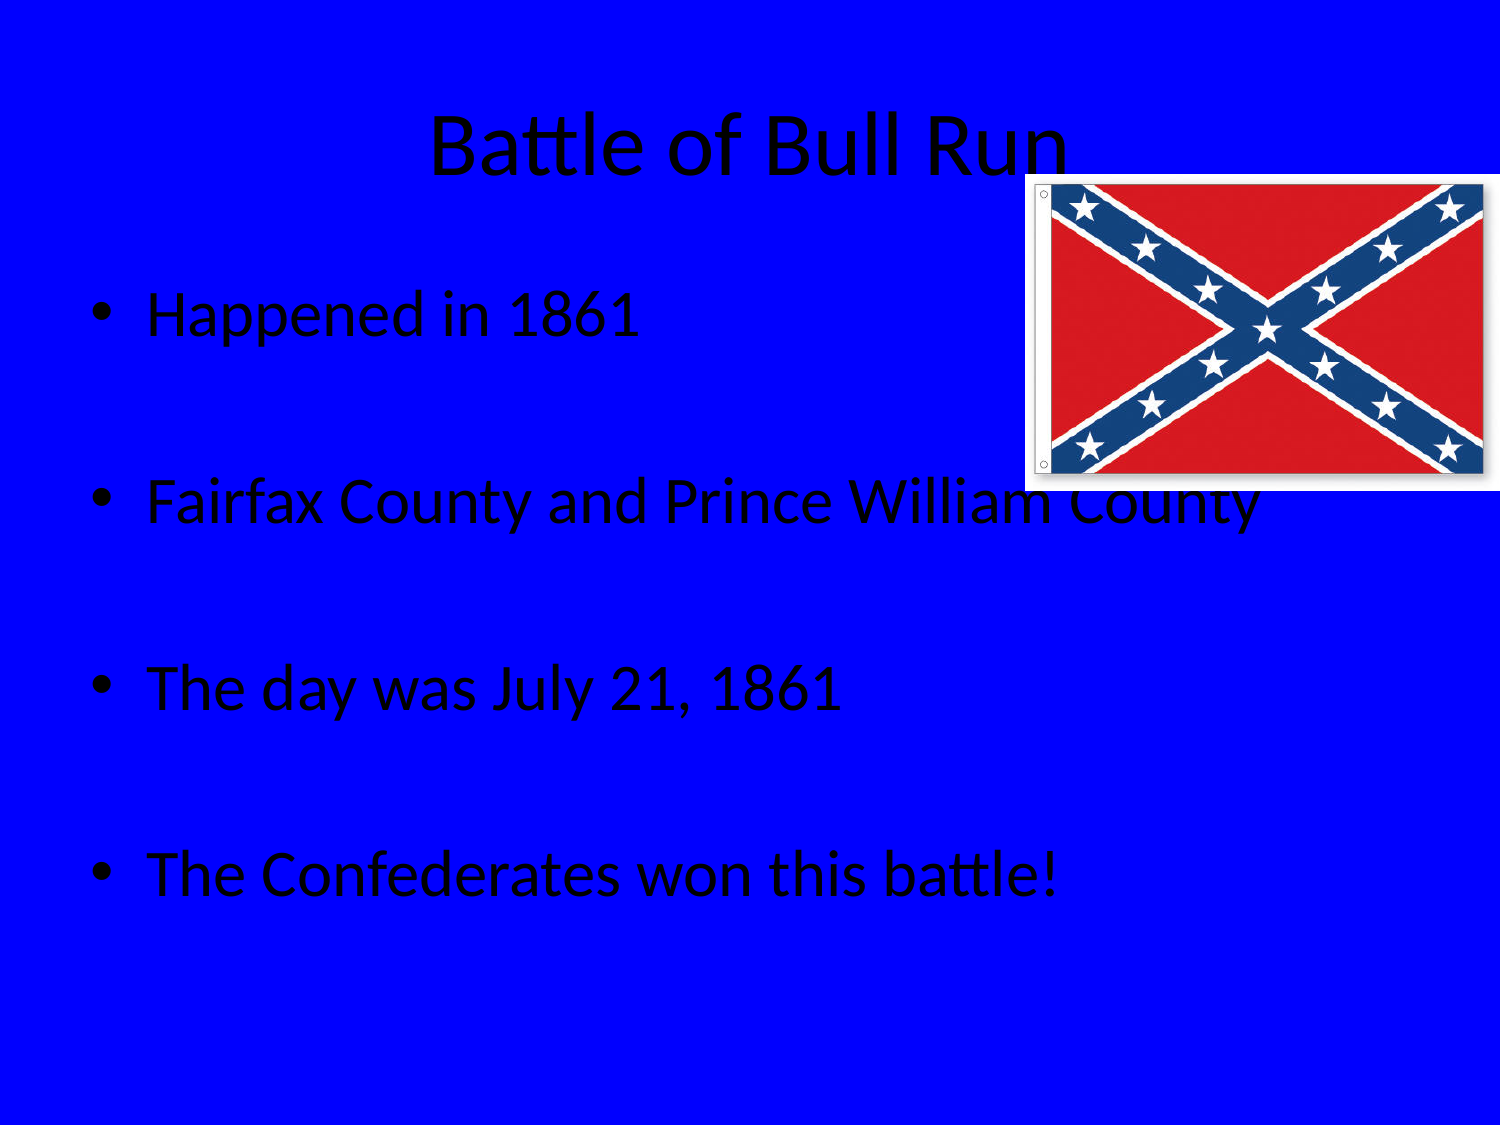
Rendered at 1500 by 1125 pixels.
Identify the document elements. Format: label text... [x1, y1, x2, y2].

list Happened in 1861 Fairfax County and Prince William County The day was July 21, 1861 The Confederates won this battle! [75, 262, 1425, 1005]
title Battle of Bull Run [75, 45, 1425, 233]
picture [1024, 174, 1500, 491]
